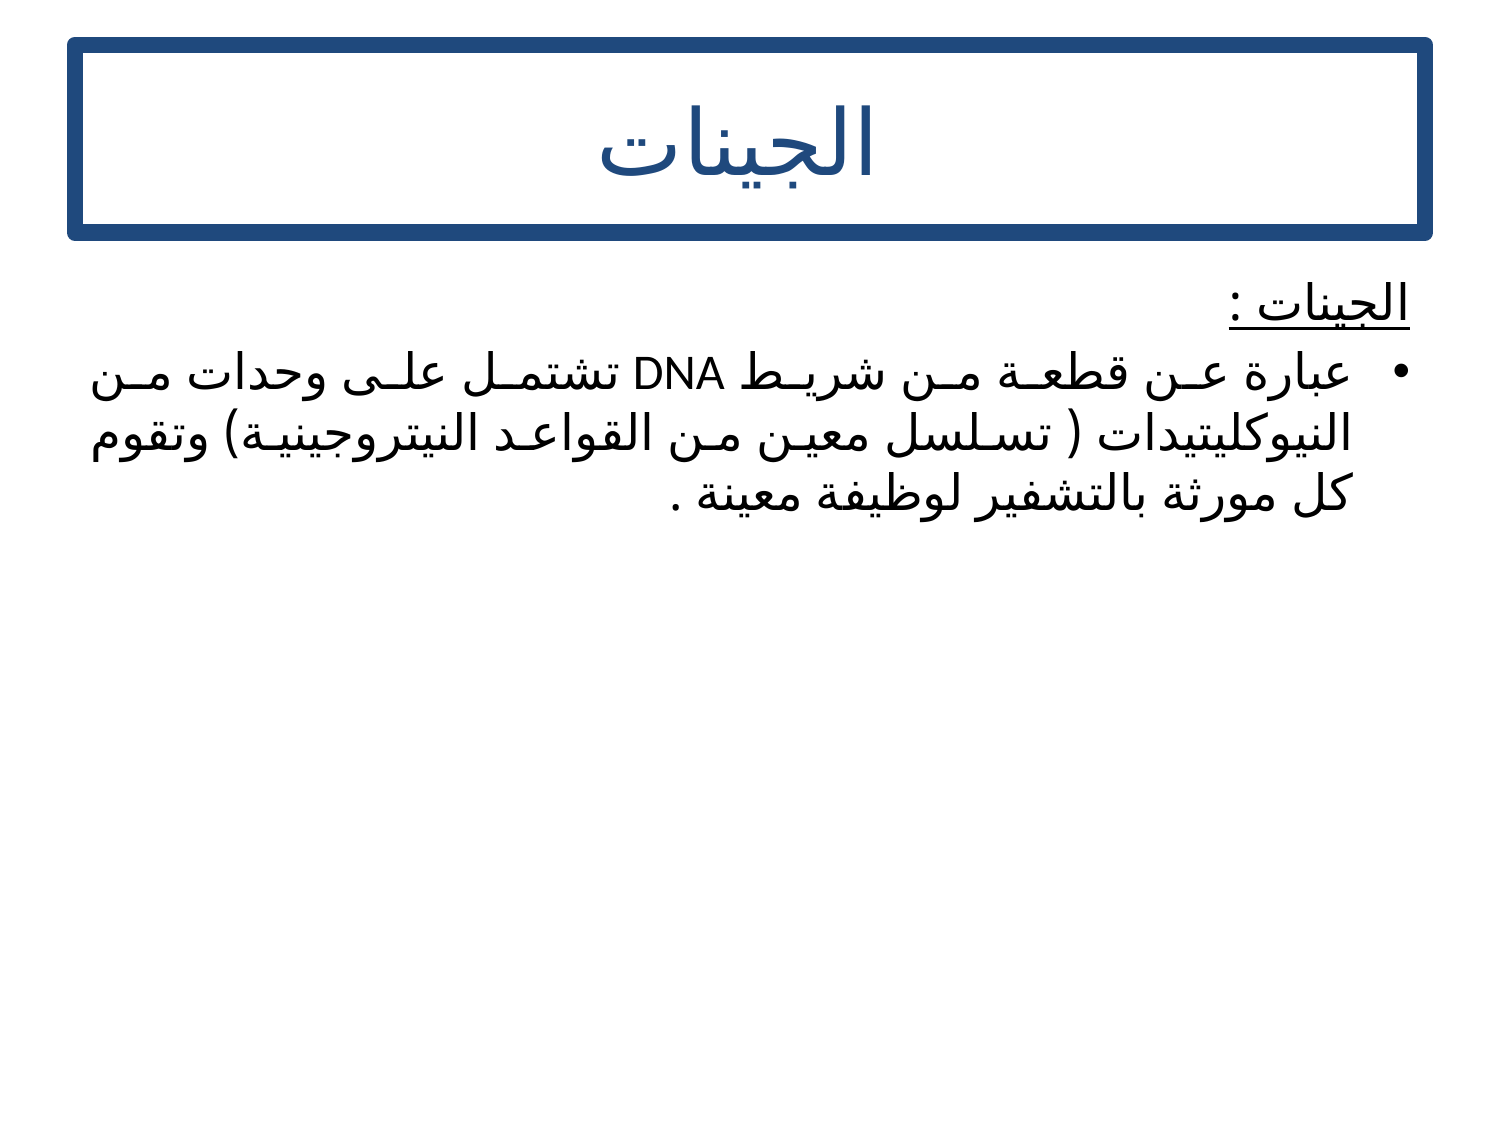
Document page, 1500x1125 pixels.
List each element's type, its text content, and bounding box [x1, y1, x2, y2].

list الجينات : عبارة عن قطعة من شريط DNA تشتمل على وحدات من النيوكليتيدات ( تسلسل معين من القواعد النيتروجينية) وتقوم كل مورثة بالتشفير لوظيفة معينة . [75, 262, 1425, 1005]
title الجينات [75, 45, 1425, 233]
